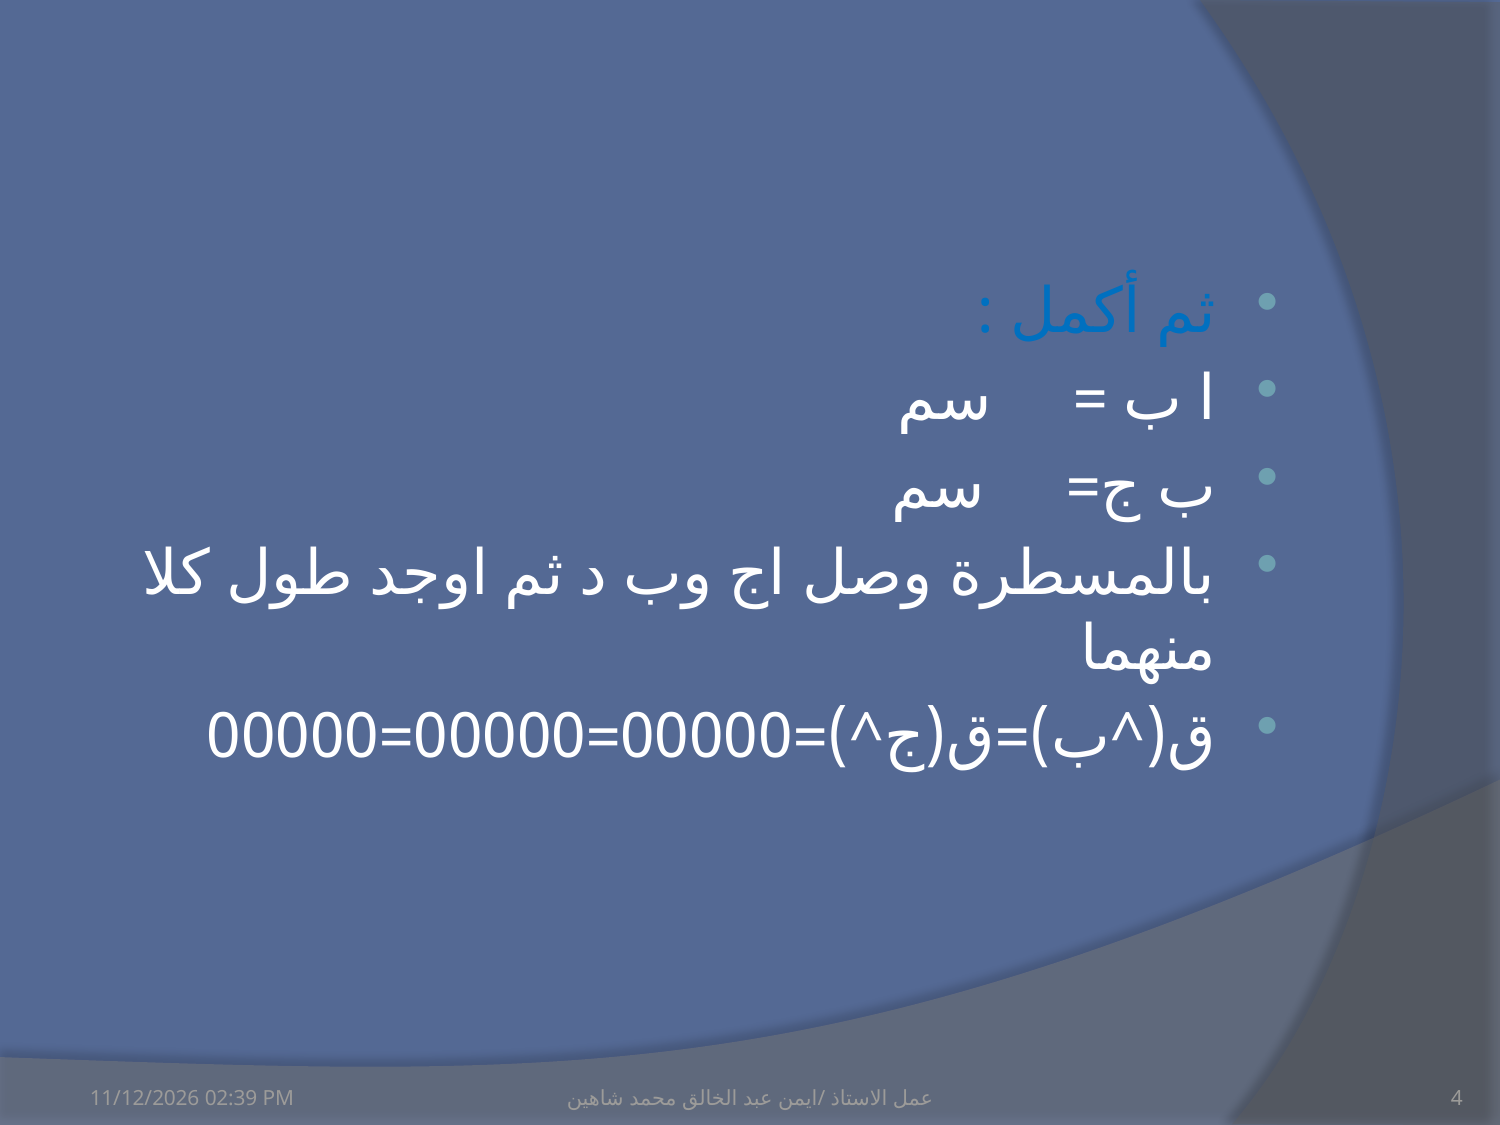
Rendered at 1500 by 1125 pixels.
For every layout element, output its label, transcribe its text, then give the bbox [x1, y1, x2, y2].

list ثم أكمل : ا ب = سم ب ج= سم بالمسطرة وصل اج وب د ثم اوجد طول كلا منهما ق(^ب)=ق(ج^)=00000=00000=00000 [75, 262, 1300, 1005]
slide_number 4 [1337, 1053, 1463, 1114]
slide_number 06 كانون الأول، 11 [75, 1053, 425, 1114]
footer عمل الاستاذ /ايمن عبد الخالق محمد شاهين [512, 1053, 988, 1114]
